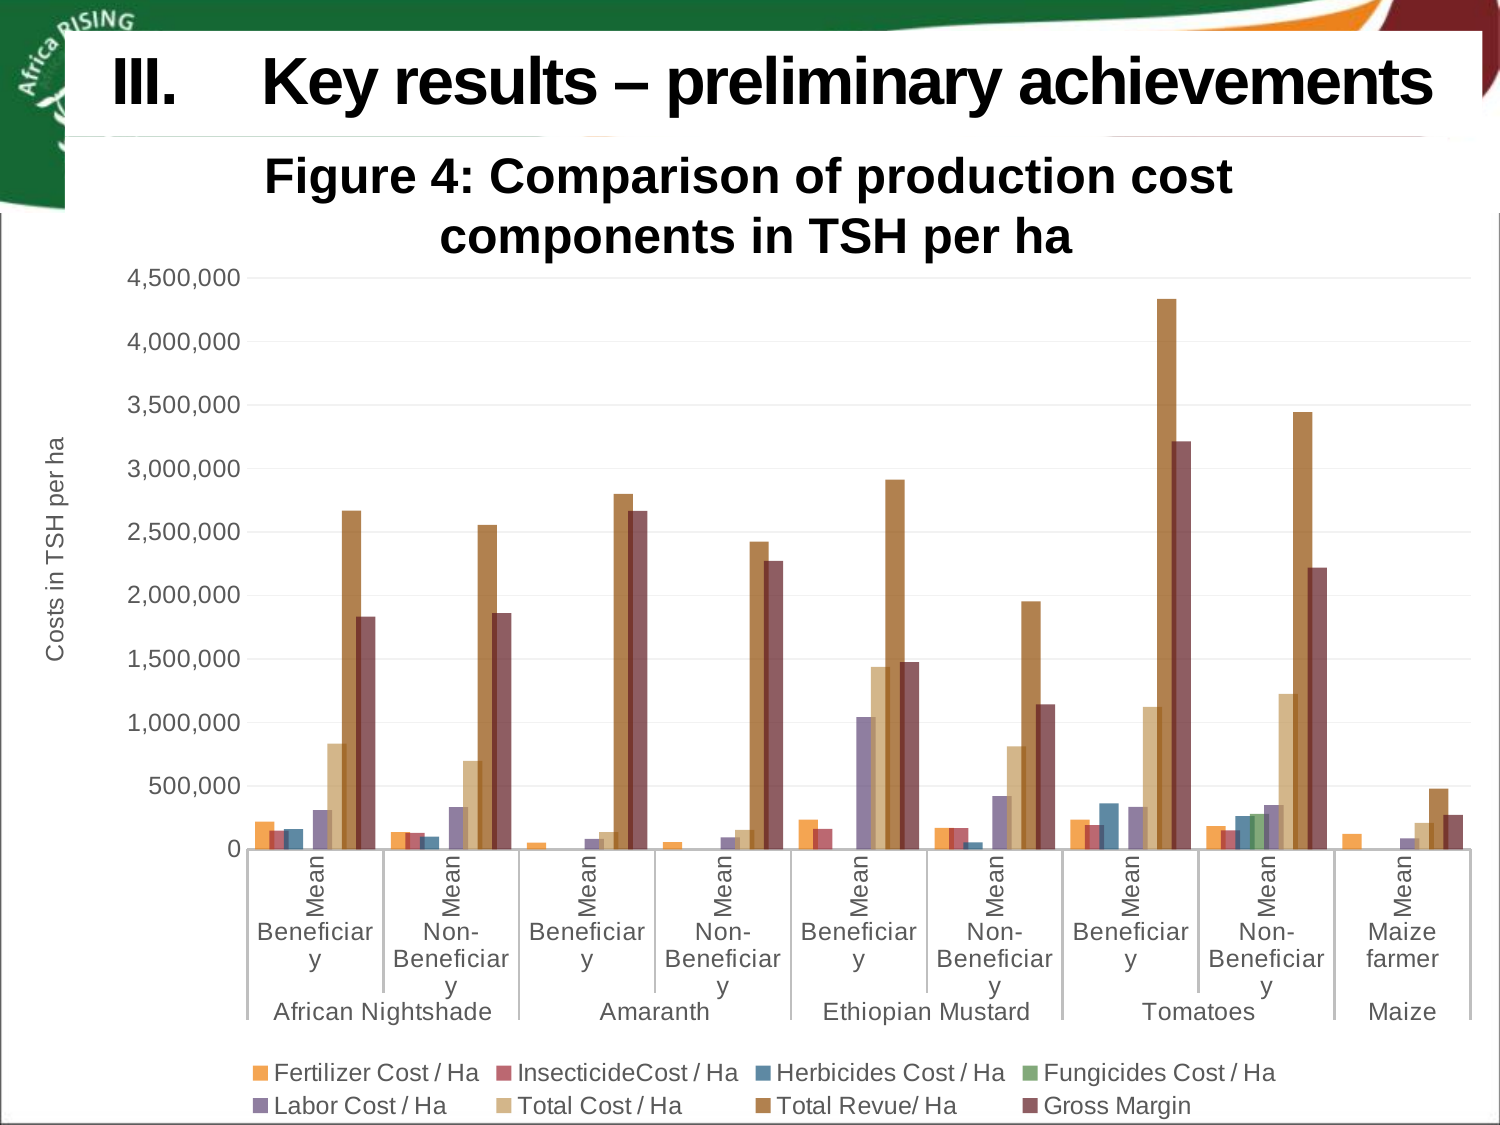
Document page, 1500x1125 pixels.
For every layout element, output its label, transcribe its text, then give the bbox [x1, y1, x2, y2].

text_box III. Key results – preliminary achievements [64, 30, 1483, 137]
chart [28, 246, 1500, 1125]
picture [0, 0, 1500, 1125]
text_box Figure 4: Comparison of production cost components in TSH per ha [64, 136, 1447, 239]
